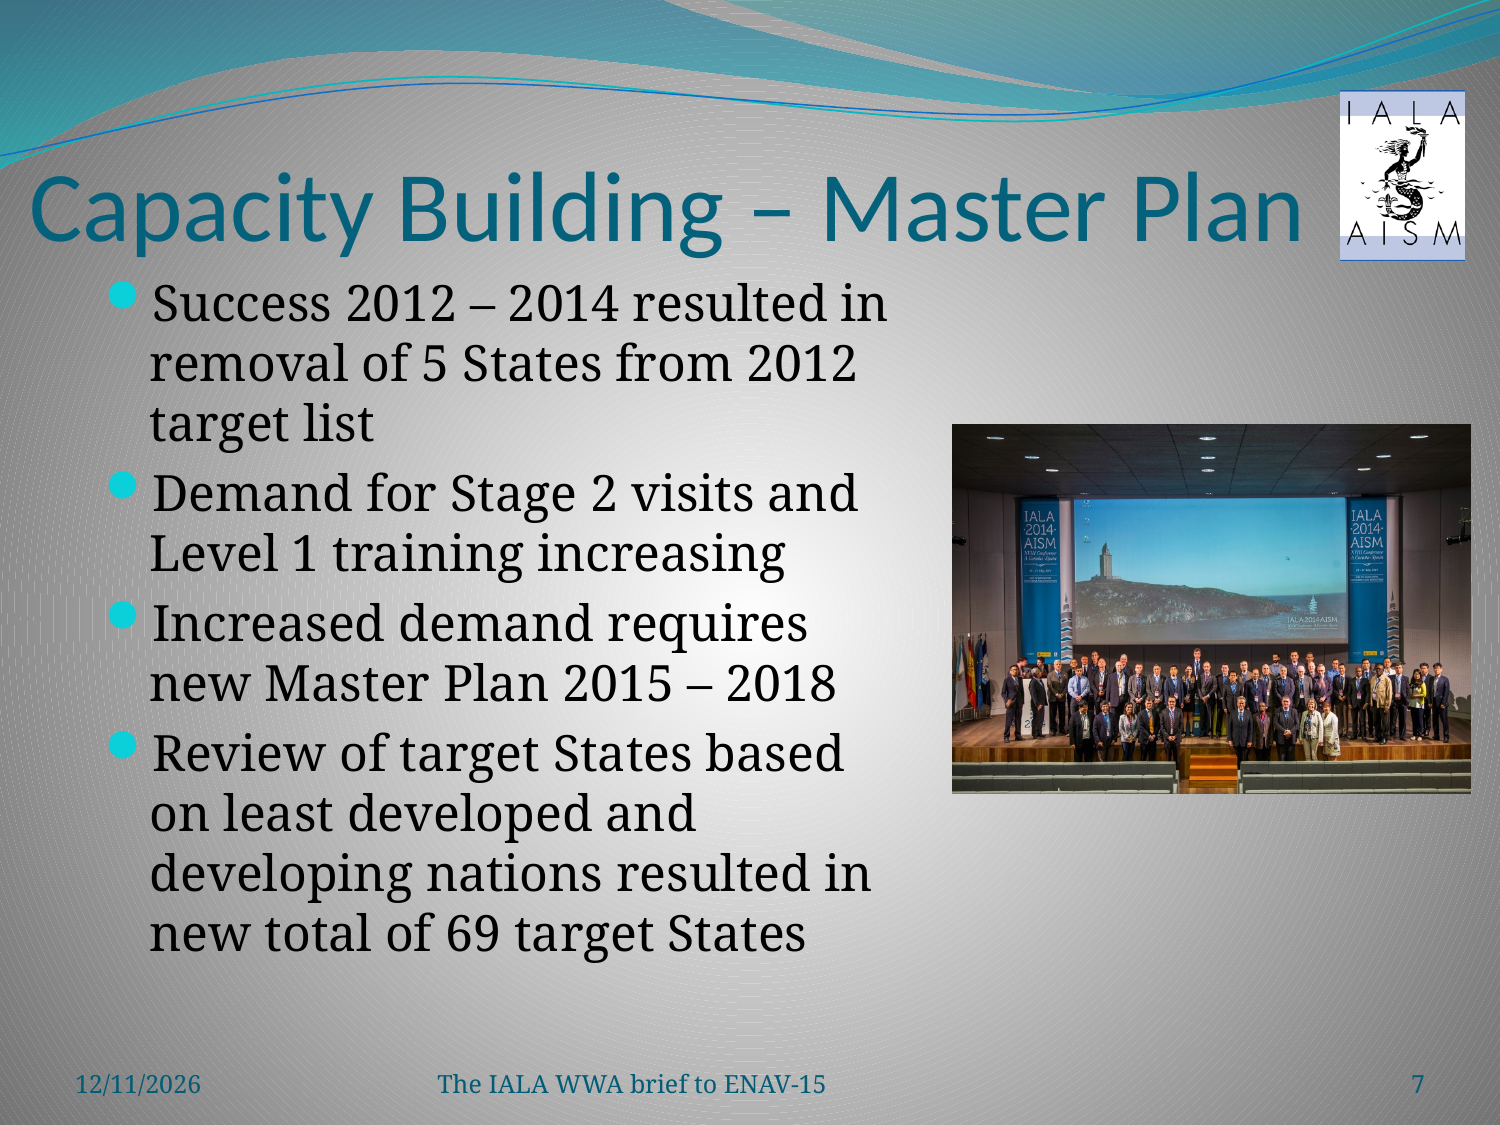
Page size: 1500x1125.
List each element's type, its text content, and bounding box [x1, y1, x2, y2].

picture [1340, 90, 1465, 261]
title Capacity Building – Master Plan [29, 101, 1329, 262]
slide_number 7 [1299, 1042, 1425, 1103]
list Success 2012 – 2014 resulted in removal of 5 States from 2012 target list Demand for Stage 2 visits and Level 1 training increasing Increased demand requires new Master Plan 2015 – 2018 Review of target States based on least developed and developing nations resulted in new total of 69 target States [90, 263, 924, 1050]
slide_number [75, 1042, 425, 1103]
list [951, 423, 1472, 795]
footer The IALA WWA brief to ENAV-15 [437, 1042, 988, 1103]
